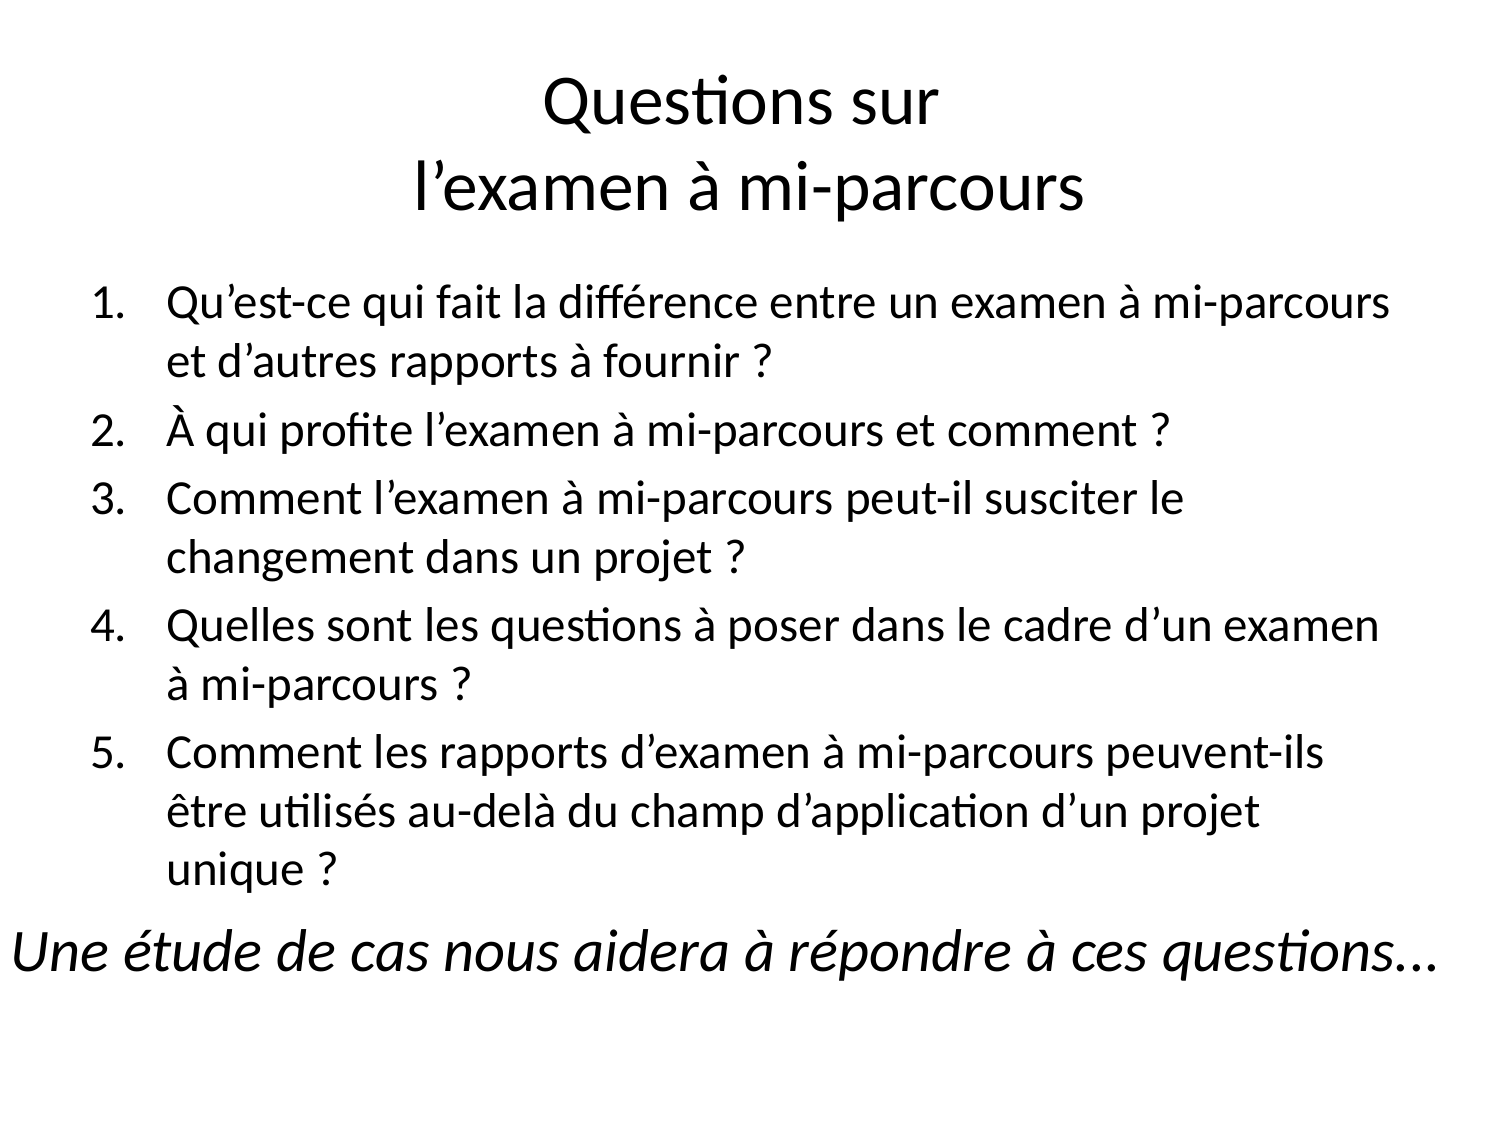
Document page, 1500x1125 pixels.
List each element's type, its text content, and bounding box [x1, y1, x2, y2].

title Questions sur l’examen à mi-parcours [75, 45, 1425, 233]
list Qu’est-ce qui fait la différence entre un examen à mi-parcours et d’autres rapports à fournir ? À qui profite l’examen à mi-parcours et comment ? Comment l’examen à mi-parcours peut-il susciter le changement dans un projet ? Quelles sont les questions à poser dans le cadre d’un examen à mi-parcours ? Comment les rapports d’examen à mi-parcours peuvent-ils être utilisés au-delà du champ d’application d’un projet unique ? [75, 262, 1425, 903]
text_box Une étude de cas nous aidera à répondre à ces questions... [0, 903, 1496, 992]
